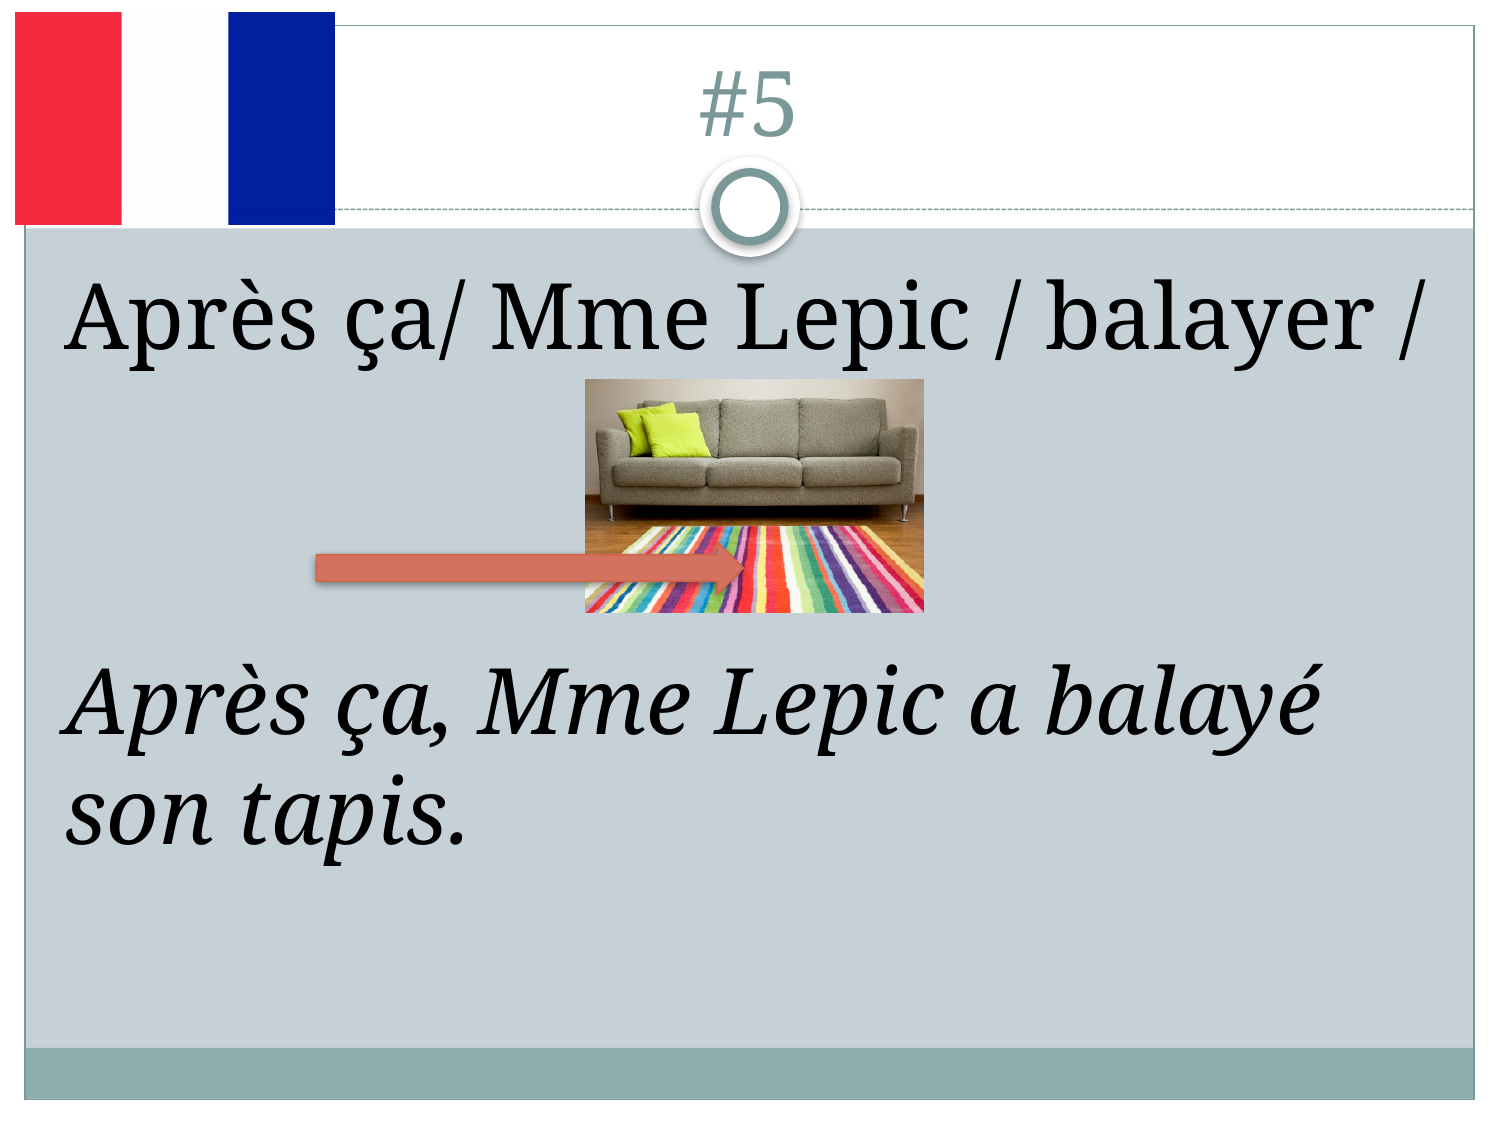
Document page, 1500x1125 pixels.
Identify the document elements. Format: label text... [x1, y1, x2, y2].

picture [584, 378, 925, 613]
title #5 [340, 37, 1450, 162]
text_box [315, 553, 578, 582]
picture [15, 12, 335, 225]
list Après ça/ Mme Lepic / balayer / Après ça, Mme Lepic a balayé son tapis. [49, 250, 1473, 1001]
